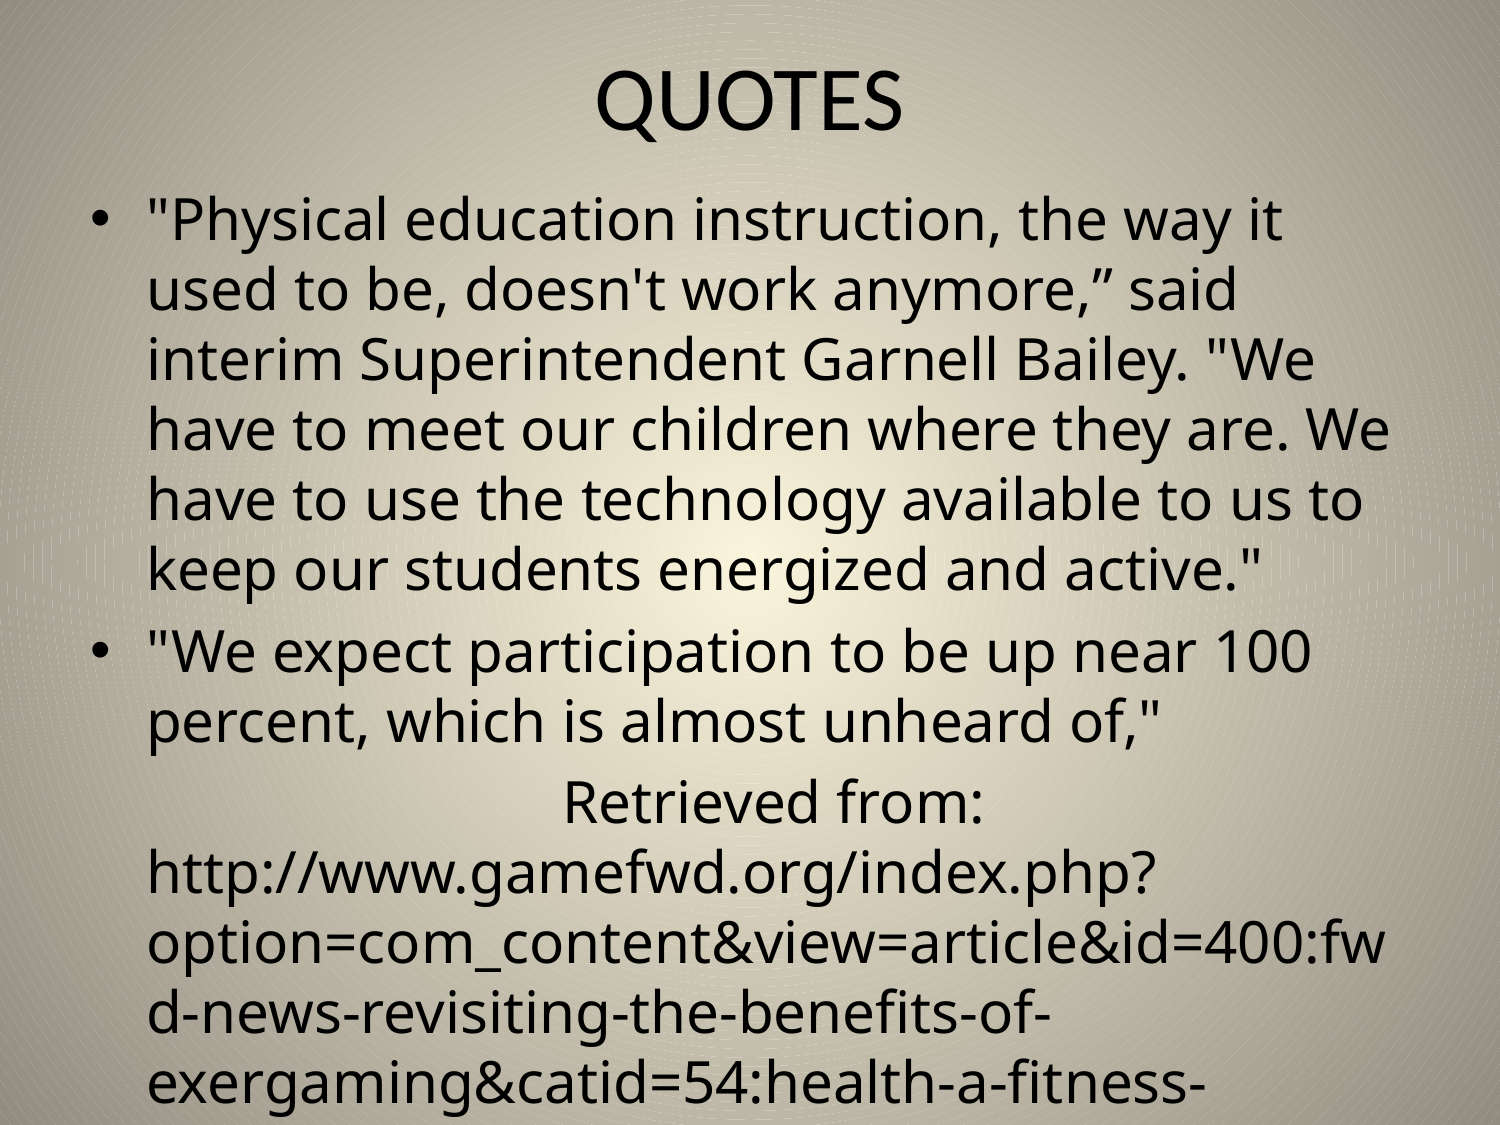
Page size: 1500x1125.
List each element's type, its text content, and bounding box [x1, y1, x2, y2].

title QUOTES [75, 0, 1425, 174]
list "Physical education instruction, the way it used to be, doesn't work anymore,” said interim Superintendent Garnell Bailey. "We have to meet our children where they are. We have to use the technology available to us to keep our students energized and active." "We expect participation to be up near 100 percent, which is almost unheard of," Retrieved from: http://www.gamefwd.org/index.php?option=com_content&view=article&id=400:fwd-news-revisiting-the-benefits-of-exergaming&catid=54:health-a-fitness-games&Itemid=43 [75, 174, 1425, 1038]
